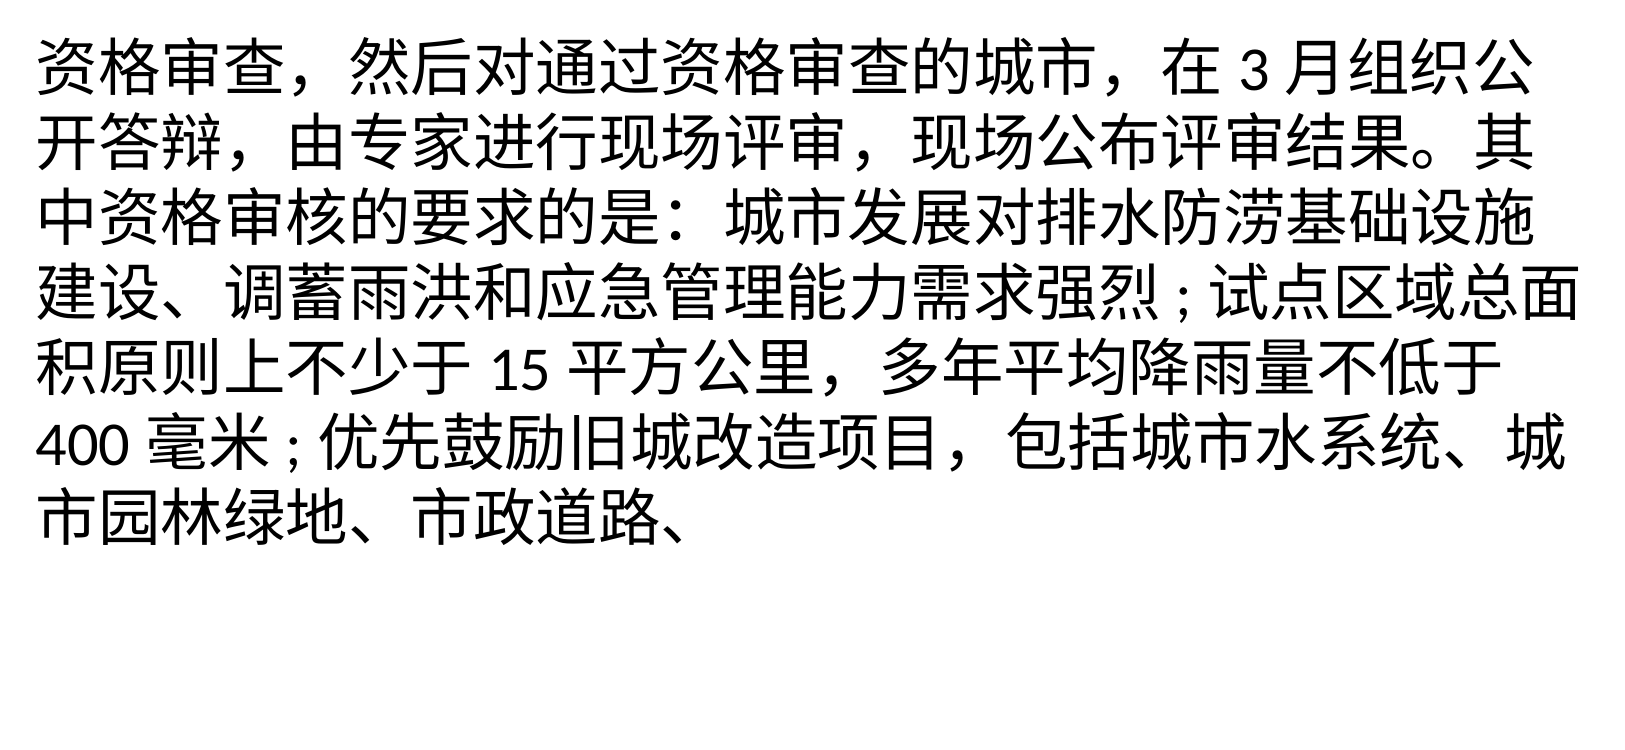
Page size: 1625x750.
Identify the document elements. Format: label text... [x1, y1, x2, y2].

text_box 资格审查，然后对通过资格审查的城市，在3月组织公开答辩，由专家进行现场评审，现场公布评审结果。其中资格审核的要求的是：城市发展对排水防涝基础设施建设、调蓄雨洪和应急管理能力需求强烈;试点区域总面积原则上不少于15平方公里，多年平均降雨量不低于400毫米;优先鼓励旧城改造项目，包括城市水系统、城市园林绿地、市政道路、 [20, 20, 1604, 561]
